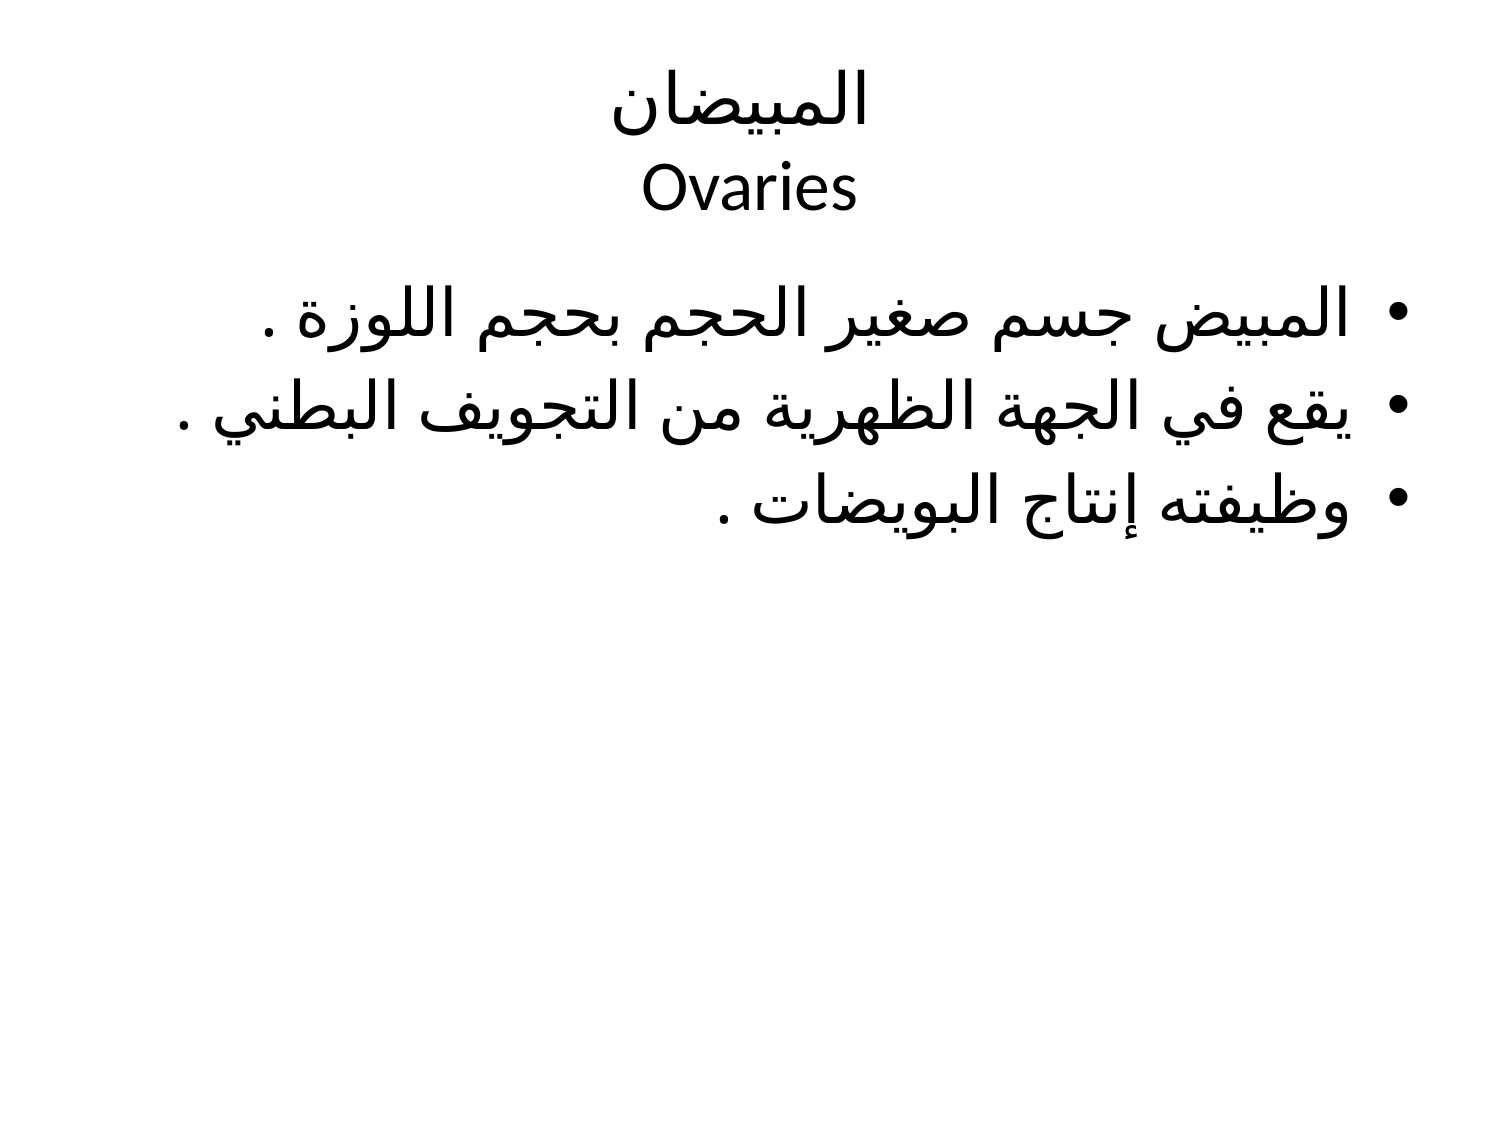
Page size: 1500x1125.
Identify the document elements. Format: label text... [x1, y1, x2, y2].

list المبيض جسم صغير الحجم بحجم اللوزة . يقع في الجهة الظهرية من التجويف البطني . وظيفته إنتاج البويضات . [75, 262, 1425, 1005]
title المبيضان Ovaries [75, 45, 1425, 233]
